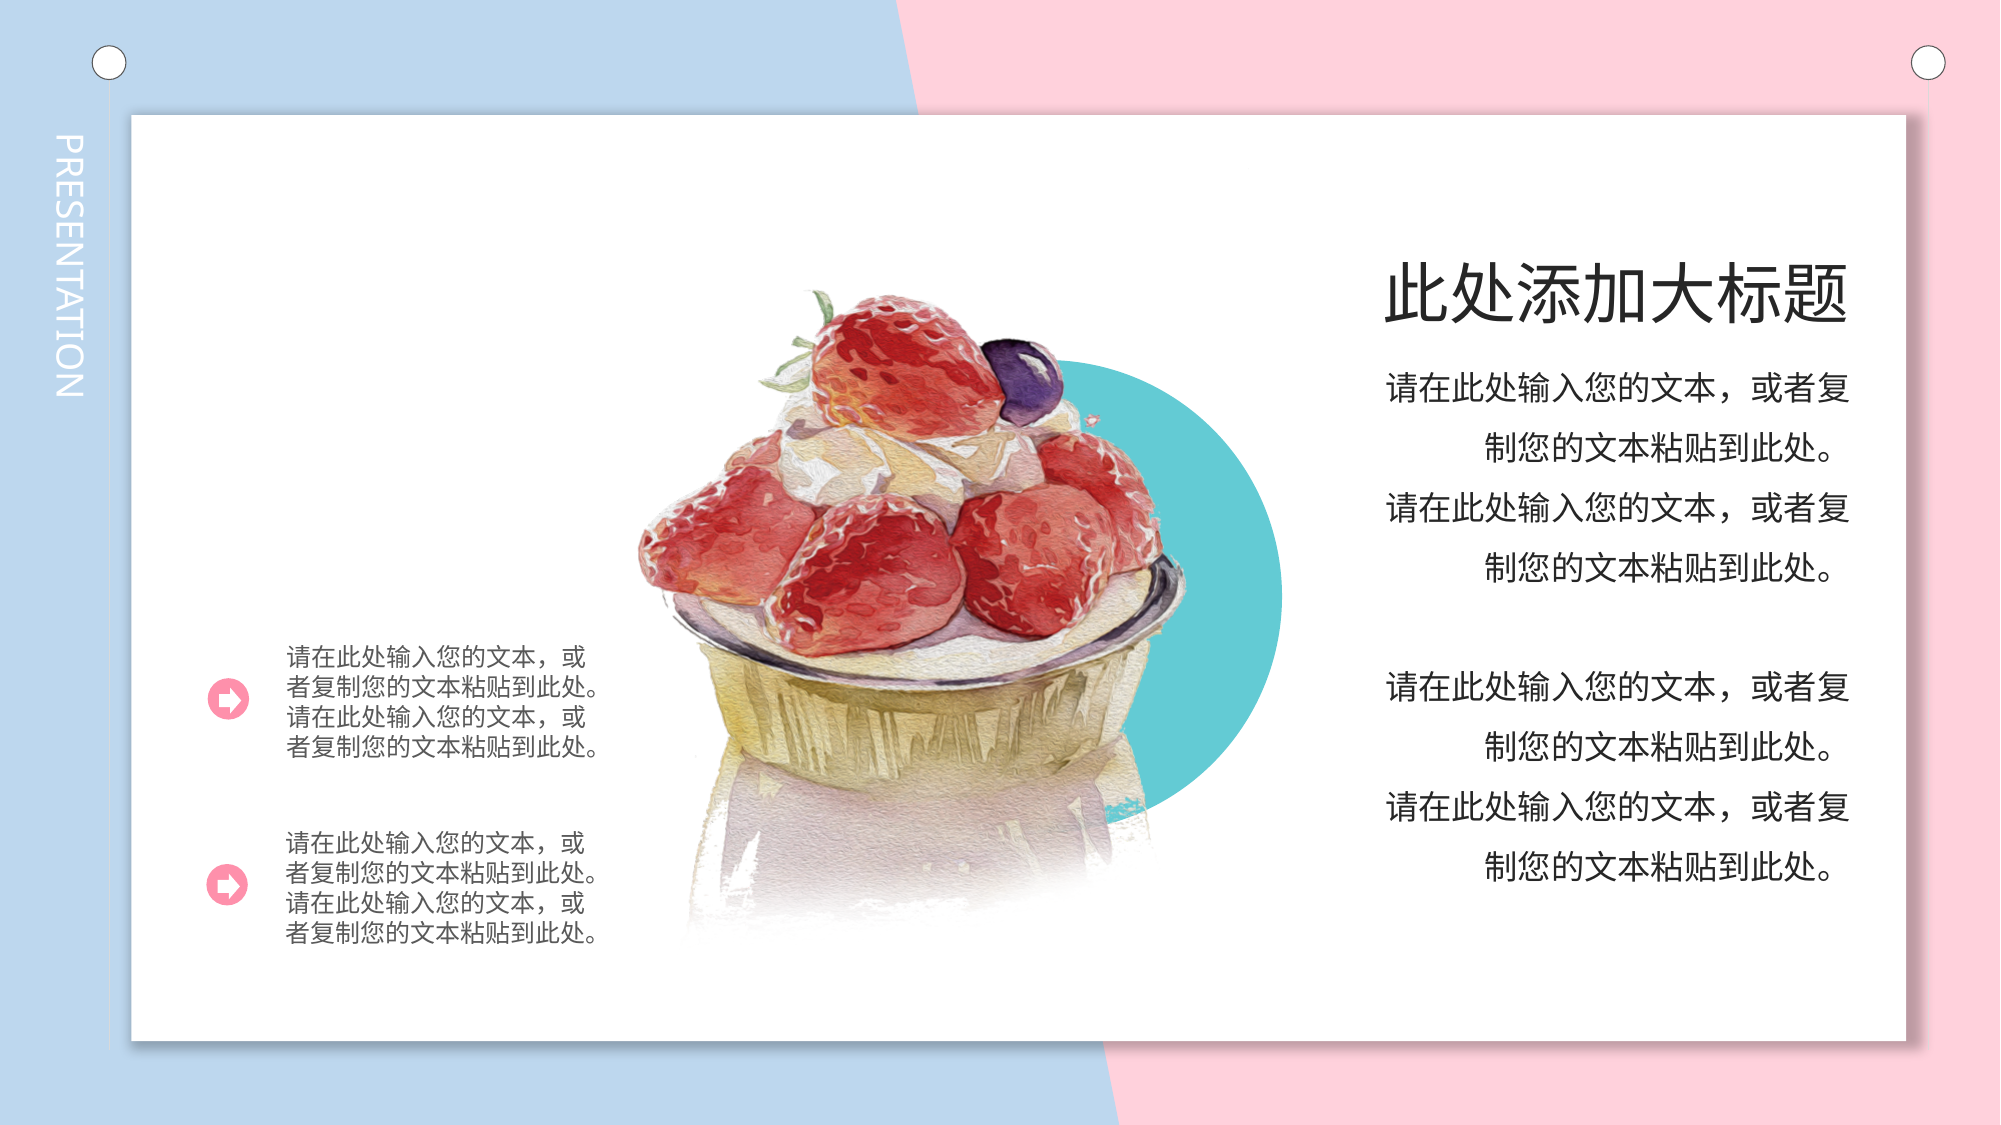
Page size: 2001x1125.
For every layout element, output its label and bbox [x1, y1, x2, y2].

text_box [25, 45, 1946, 1051]
text_box [206, 634, 626, 957]
picture [528, 84, 1280, 1125]
text_box [1358, 244, 1959, 961]
